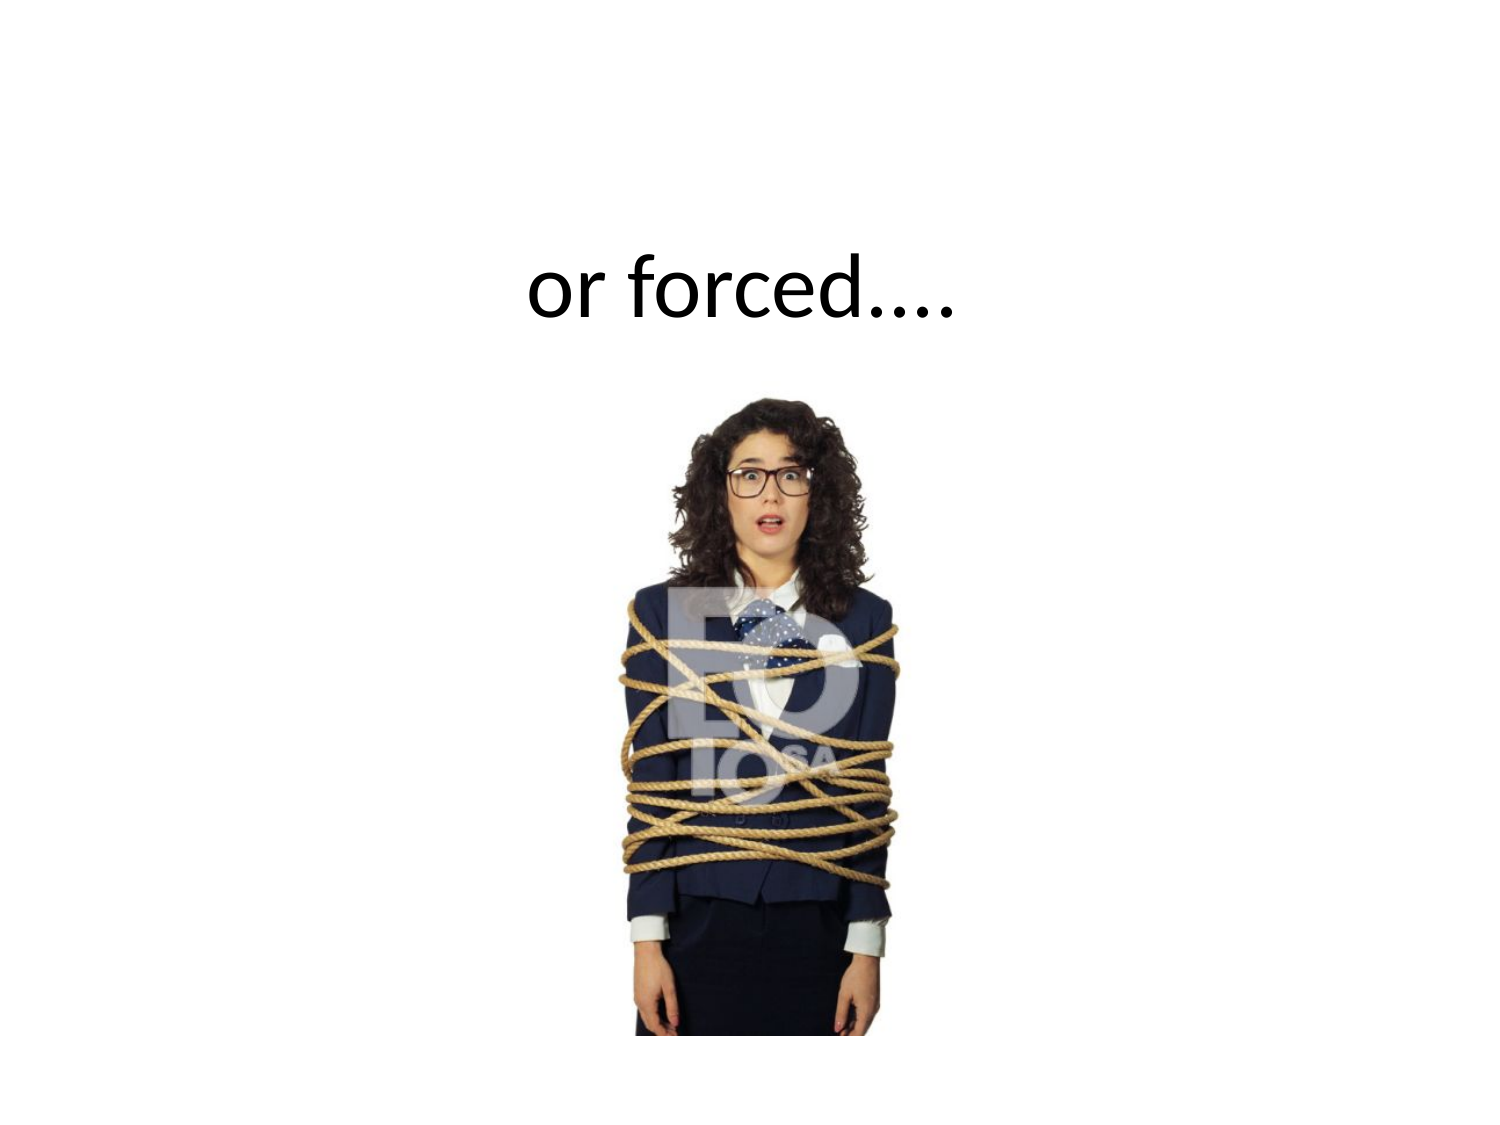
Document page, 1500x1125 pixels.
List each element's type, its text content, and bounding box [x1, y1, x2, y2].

picture [538, 363, 988, 1036]
title or forced.... [105, 128, 1381, 434]
